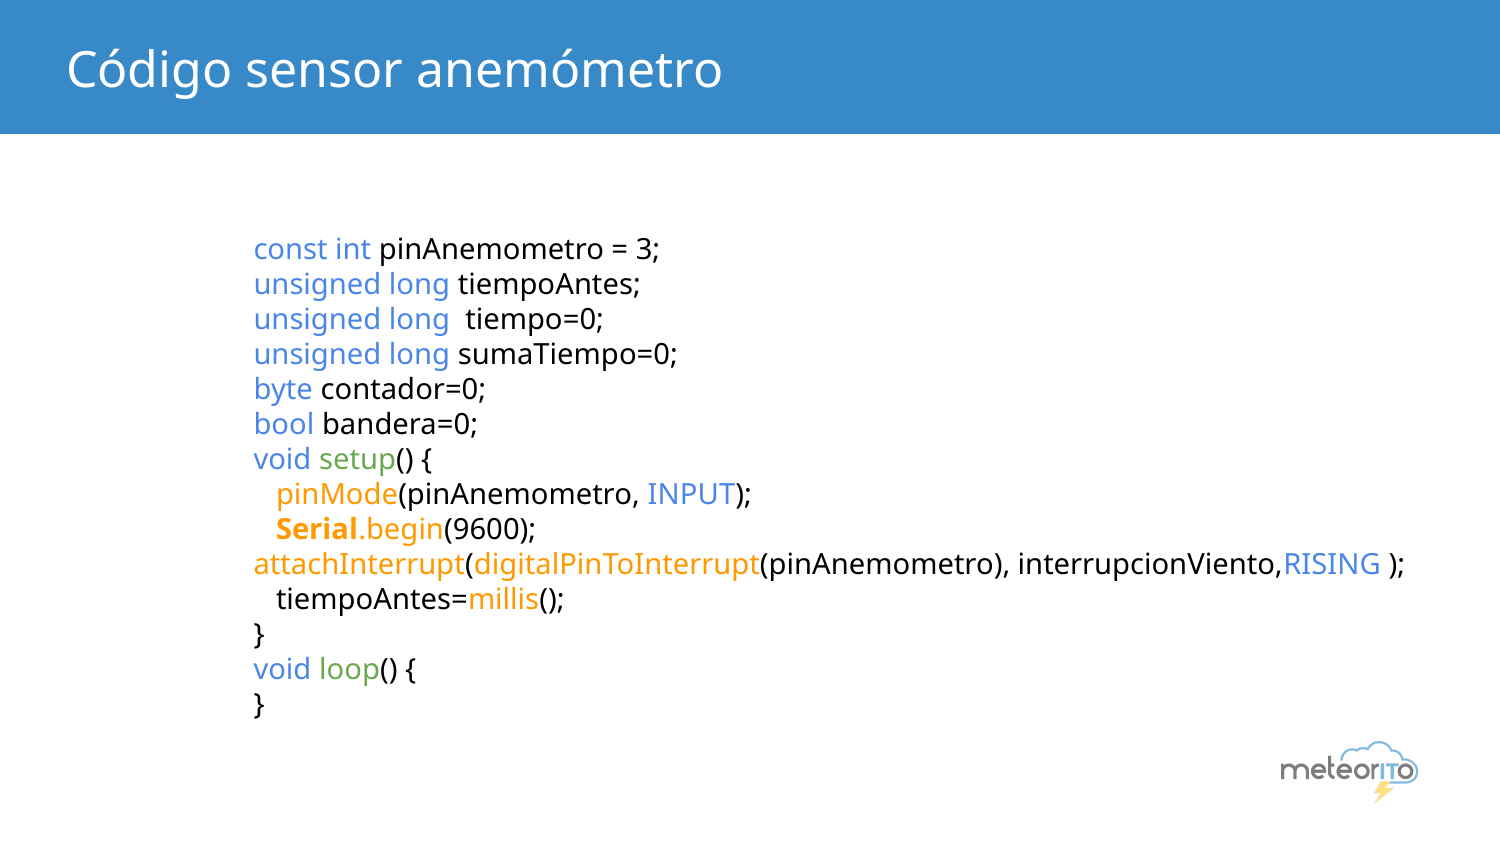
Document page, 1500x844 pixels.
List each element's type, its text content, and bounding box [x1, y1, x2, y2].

title Código sensor anemómetro [51, 9, 1160, 113]
list const int pinAnemometro = 3; unsigned long tiempoAntes; unsigned long tiempo=0; unsigned long sumaTiempo=0; byte contador=0; bool bandera=0; void setup() { pinMode(pinAnemometro, INPUT); Serial.begin(9600); attachInterrupt(digitalPinToInterrupt(pinAnemometro), interrupcionViento,RISING ); tiempoAntes=millis(); } void loop() { } [238, 215, 1431, 737]
